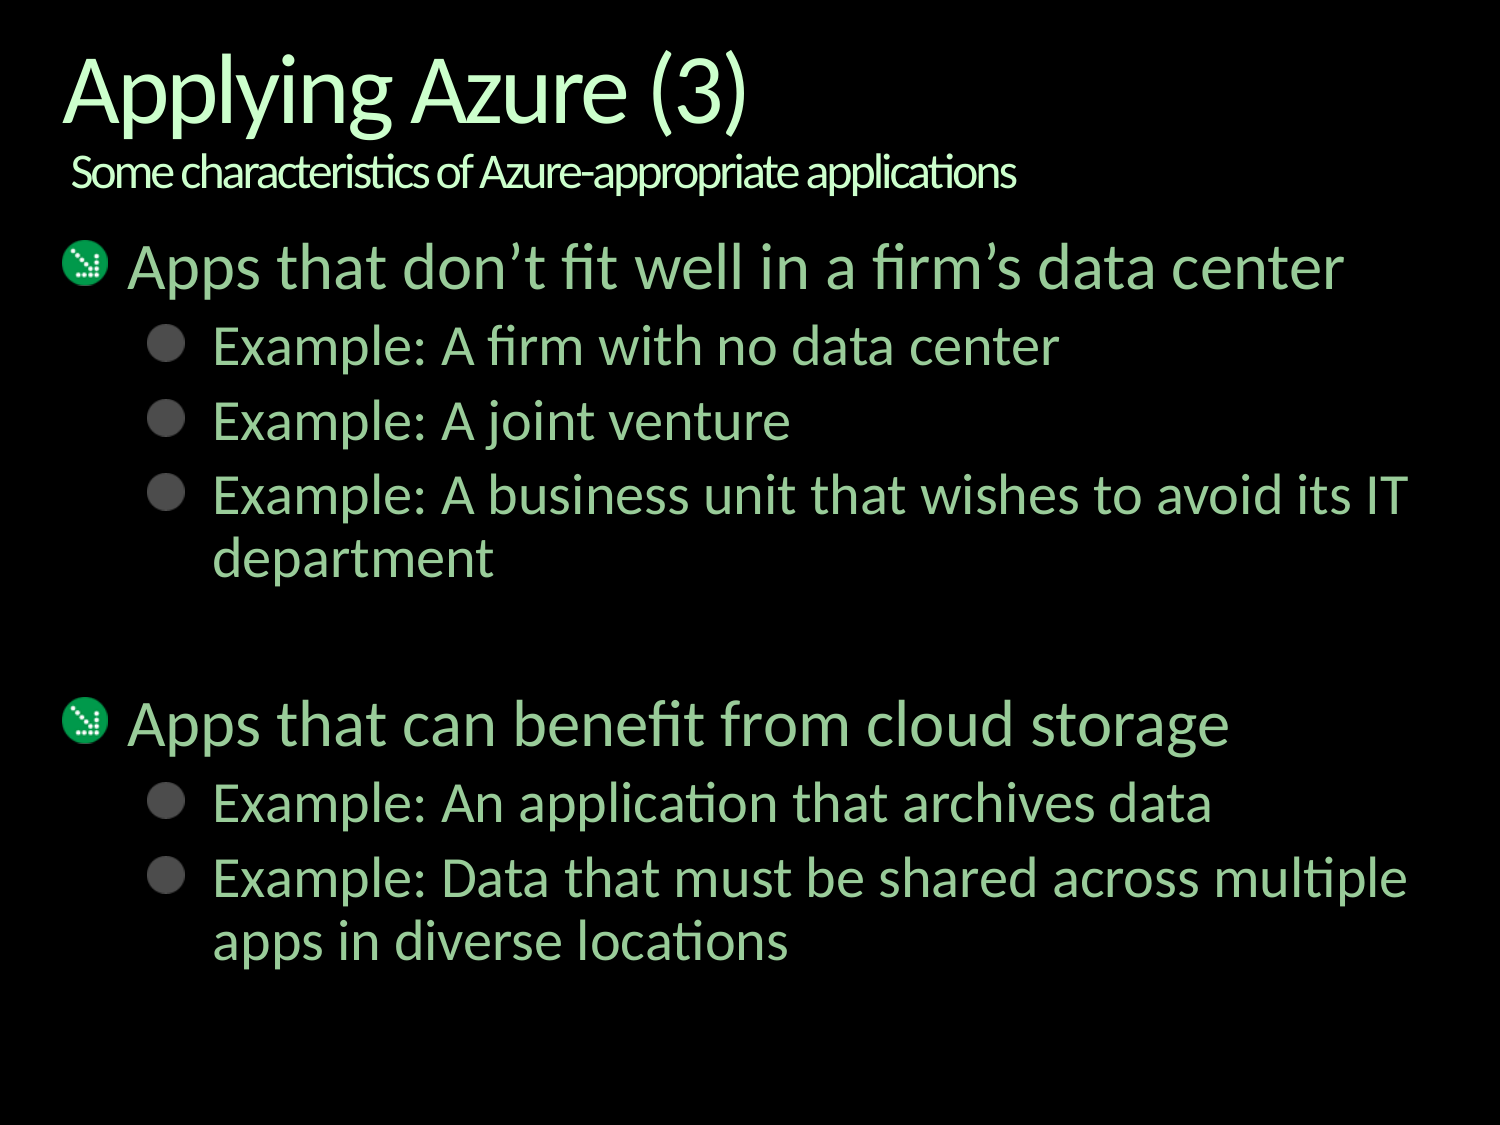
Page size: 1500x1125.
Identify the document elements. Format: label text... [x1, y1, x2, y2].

picture [62, 240, 108, 287]
picture [147, 782, 185, 819]
list Apps that don’t fit well in a firm’s data center Example: A firm with no data center Example: A joint venture Example: A business unit that wishes to avoid its IT department Apps that can benefit from cloud storage Example: An application that archives data Example: Data that must be shared across multiple apps in diverse locations [62, 231, 1438, 593]
title Applying Azure (3) Some characteristics of Azure-appropriate applications [62, 37, 1438, 147]
picture [62, 697, 108, 745]
picture [147, 473, 185, 511]
picture [147, 324, 185, 362]
picture [147, 856, 185, 894]
picture [147, 399, 185, 437]
